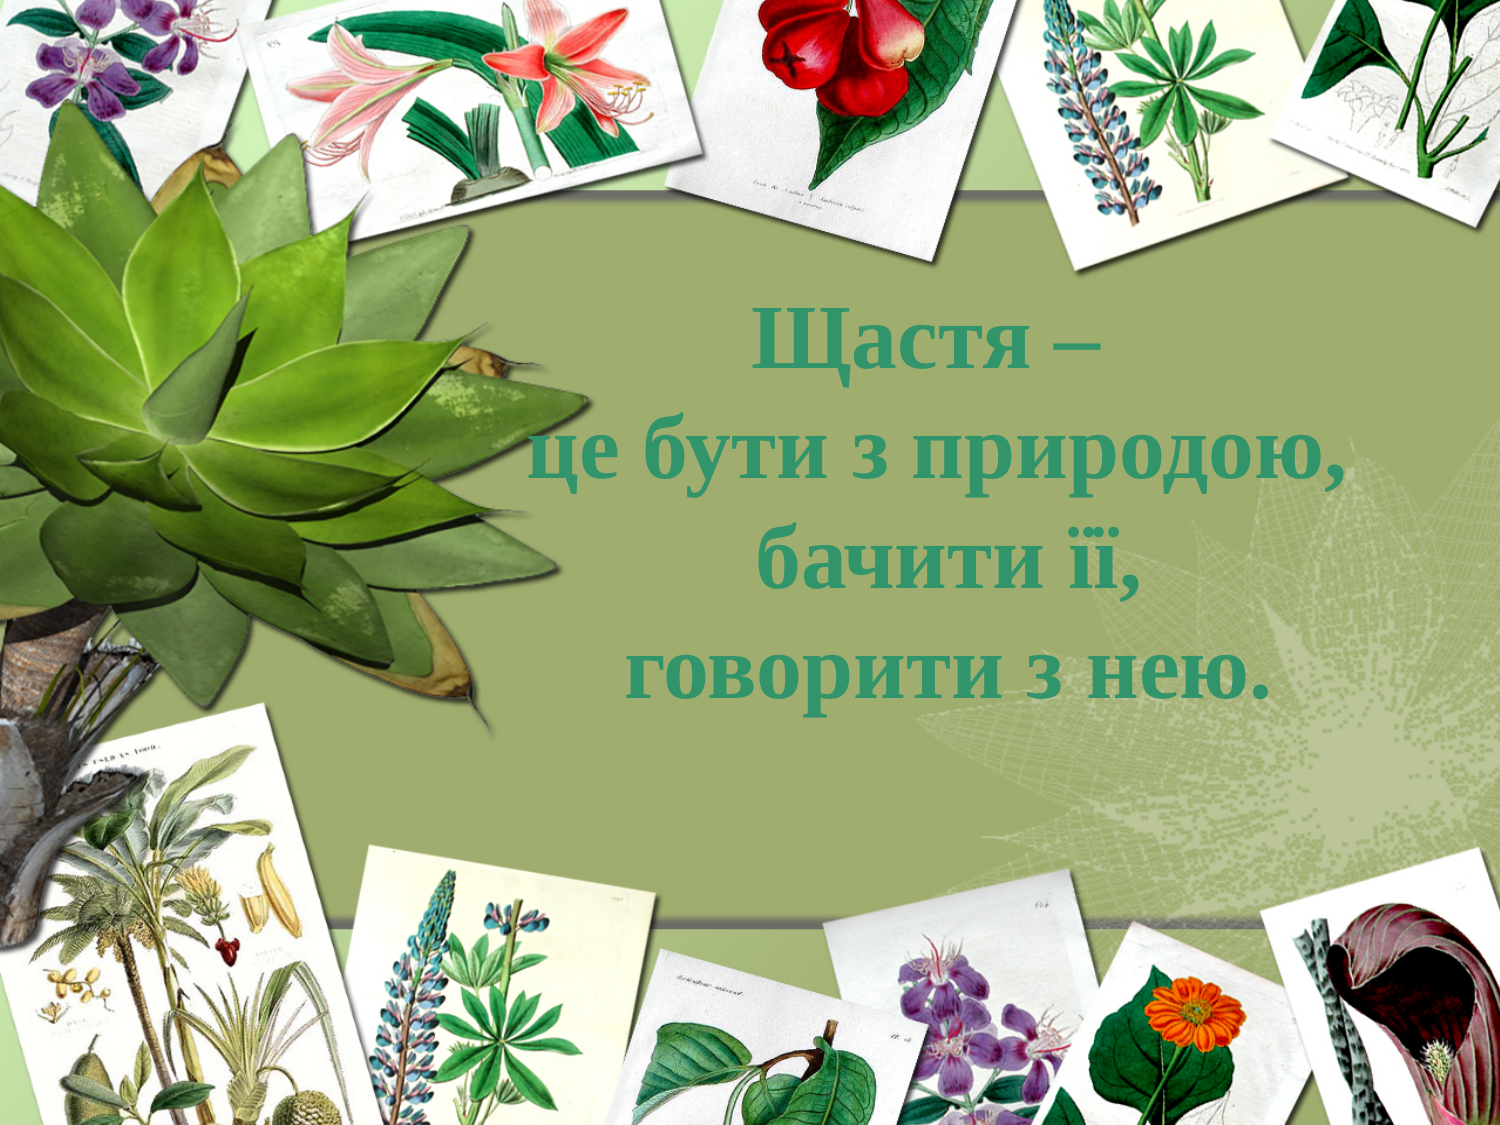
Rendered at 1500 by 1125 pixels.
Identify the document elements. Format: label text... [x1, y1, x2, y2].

text_box Щастя – це бути з природою, бачити її, говорити з нею. [410, 269, 1465, 725]
picture [0, 0, 1500, 1125]
